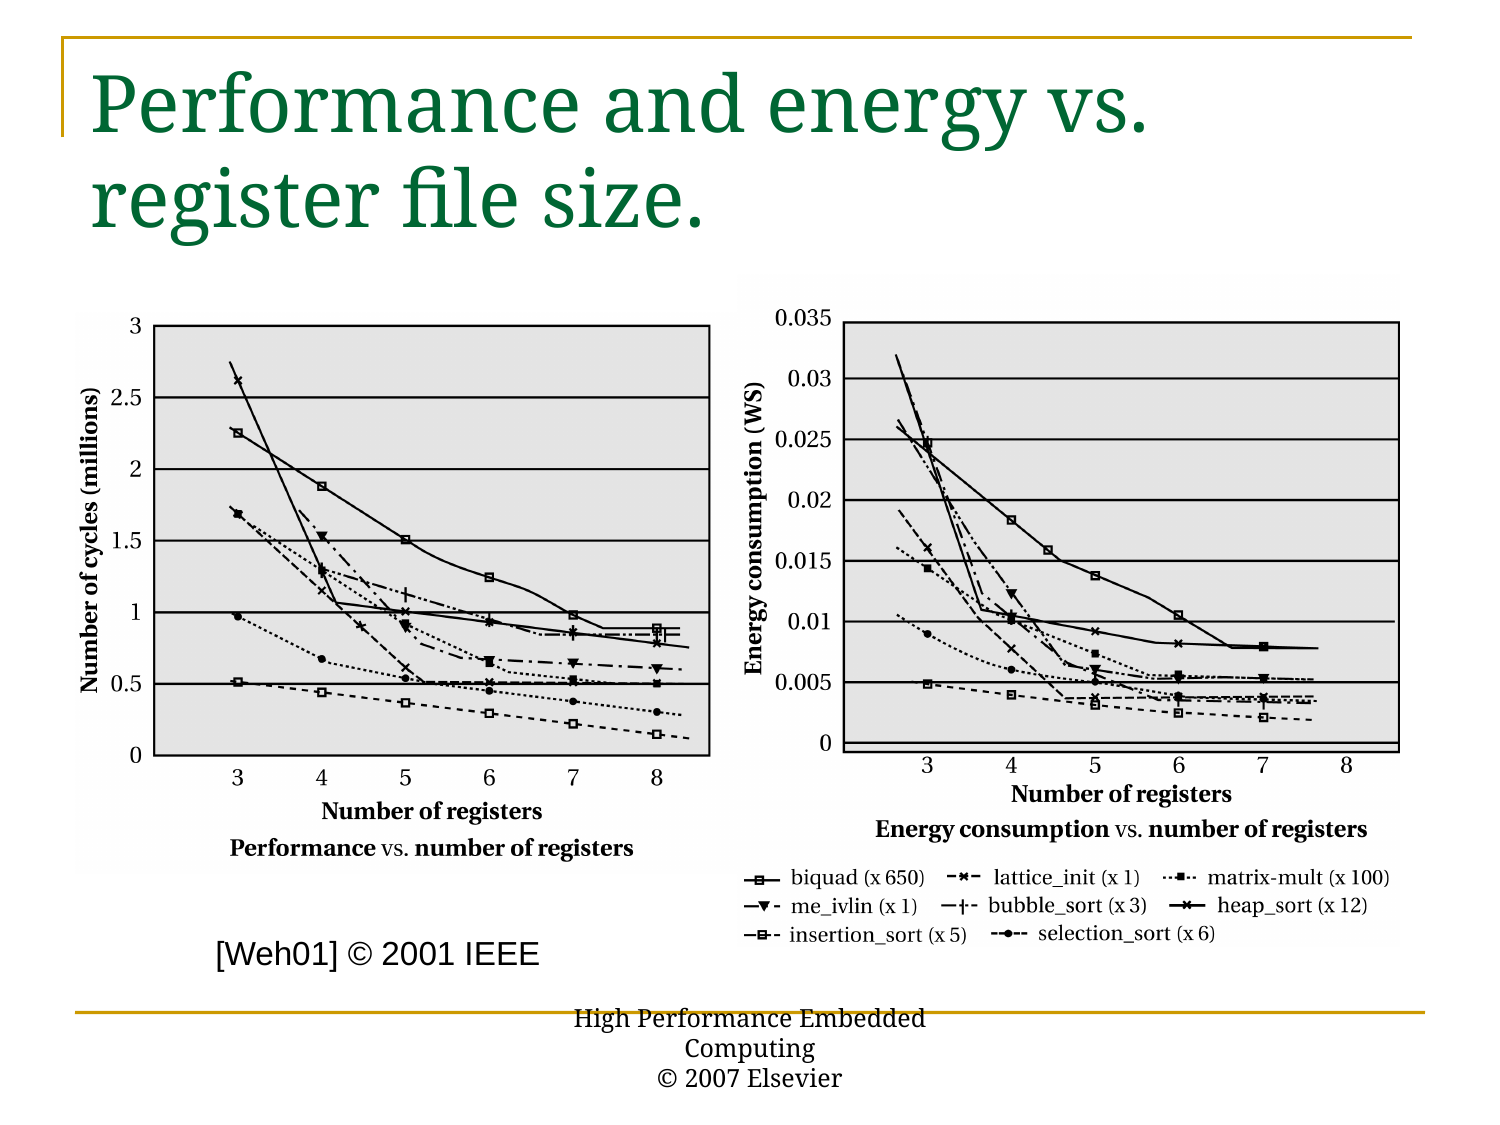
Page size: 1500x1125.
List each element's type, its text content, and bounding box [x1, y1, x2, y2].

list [737, 274, 1401, 948]
footer High Performance Embedded Computing © 2007 Elsevier [512, 1025, 988, 1100]
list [74, 312, 732, 874]
title Performance and energy vs. register file size. [75, 45, 1425, 233]
text_box [Weh01] © 2001 IEEE [200, 924, 556, 980]
